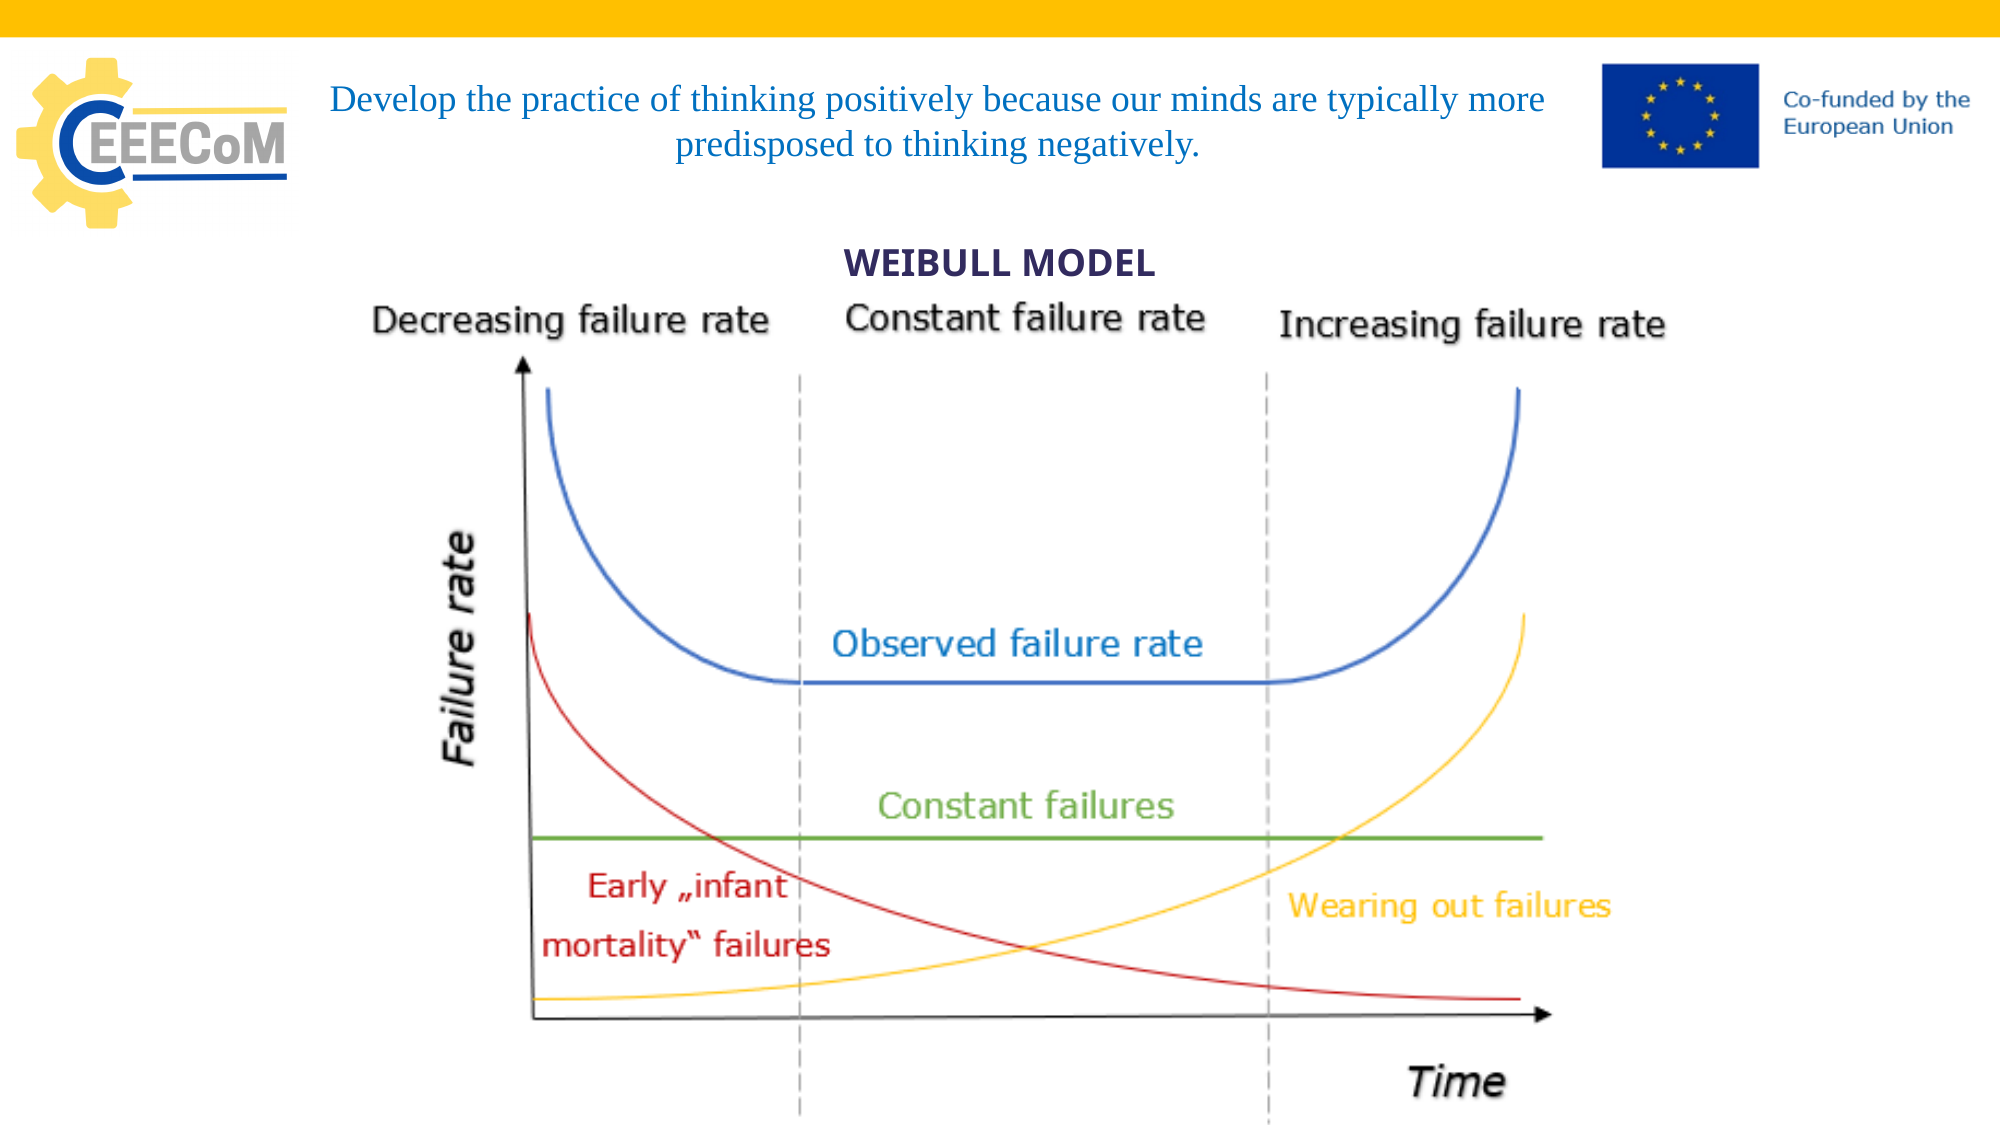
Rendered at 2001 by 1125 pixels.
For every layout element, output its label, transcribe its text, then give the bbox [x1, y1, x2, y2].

title Develop the practice of thinking positively because our minds are typically more predisposed to thinking negatively. [312, 37, 1565, 201]
list WEIBULL MODEL [0, 224, 2000, 975]
picture [349, 287, 1685, 1125]
picture [11, 50, 299, 224]
picture [1595, 46, 2000, 181]
